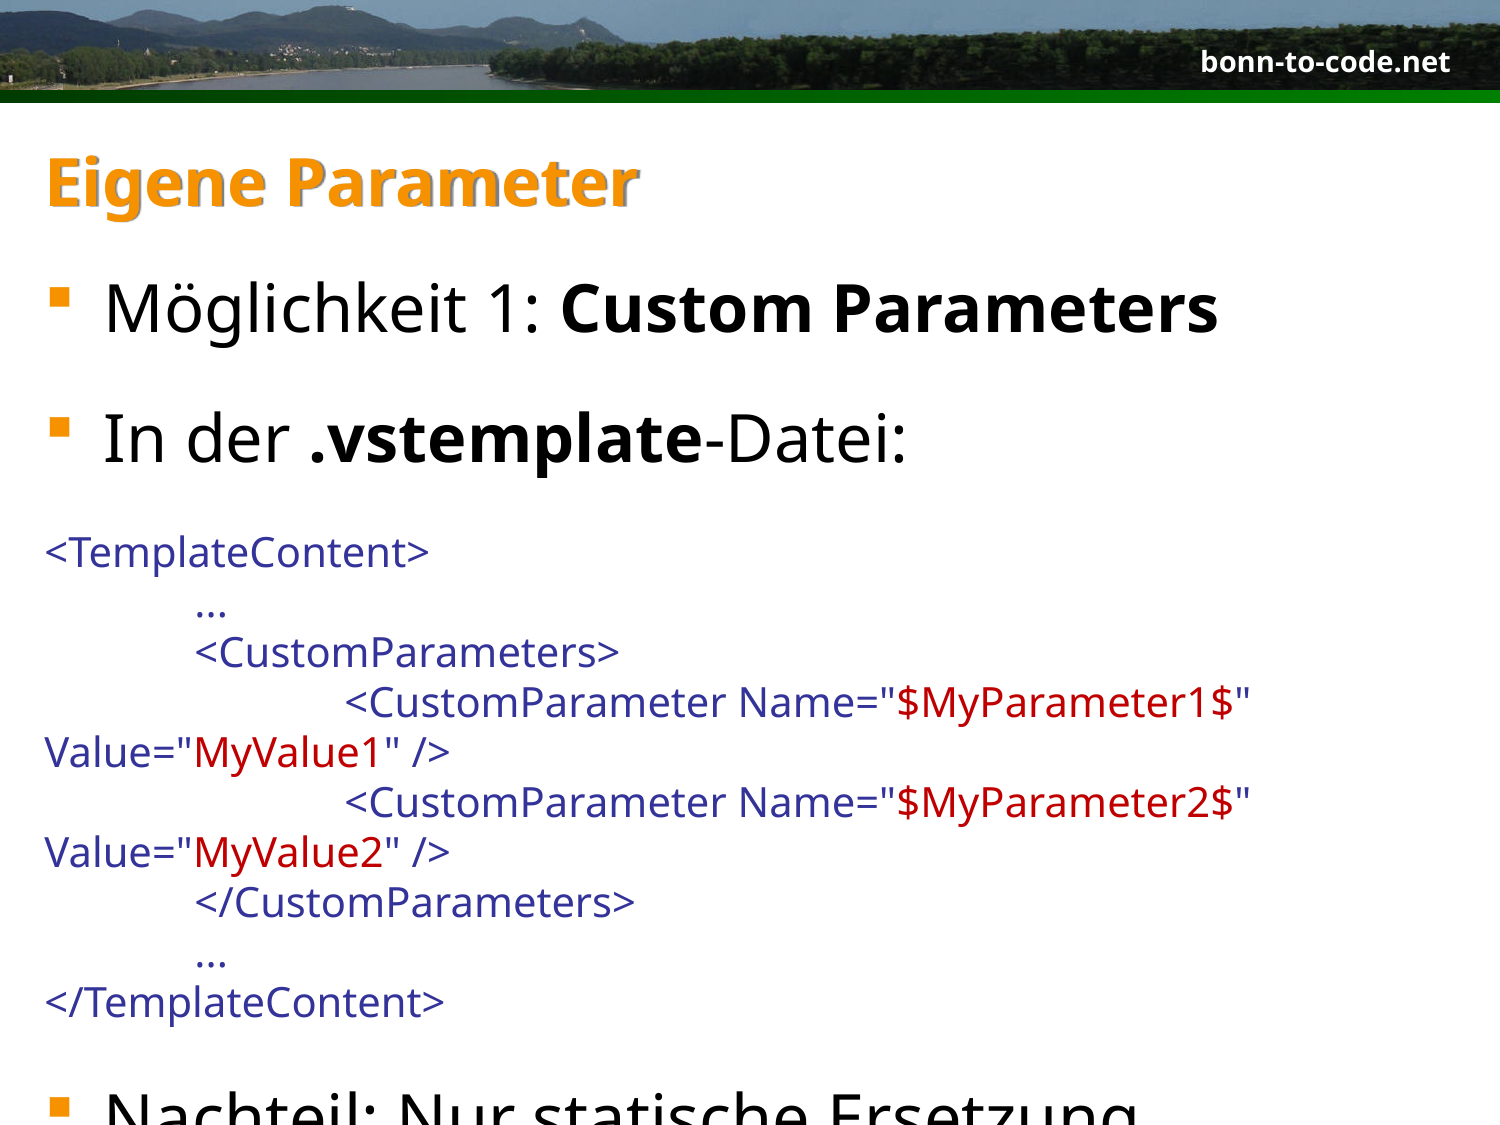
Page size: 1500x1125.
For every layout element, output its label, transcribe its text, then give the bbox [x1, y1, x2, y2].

list Möglichkeit 1: Custom Parameters In der .vstemplate-Datei: <TemplateContent> ... <CustomParameters> <CustomParameter Name="$MyParameter1$" Value="MyValue1" /> <CustomParameter Name="$MyParameter2$" Value="MyValue2" /> </CustomParameters> ... </TemplateContent> Nachteil: Nur statische Ersetzung [29, 257, 1471, 1114]
picture [0, 0, 1500, 90]
title Eigene Parameter [29, 101, 1471, 257]
